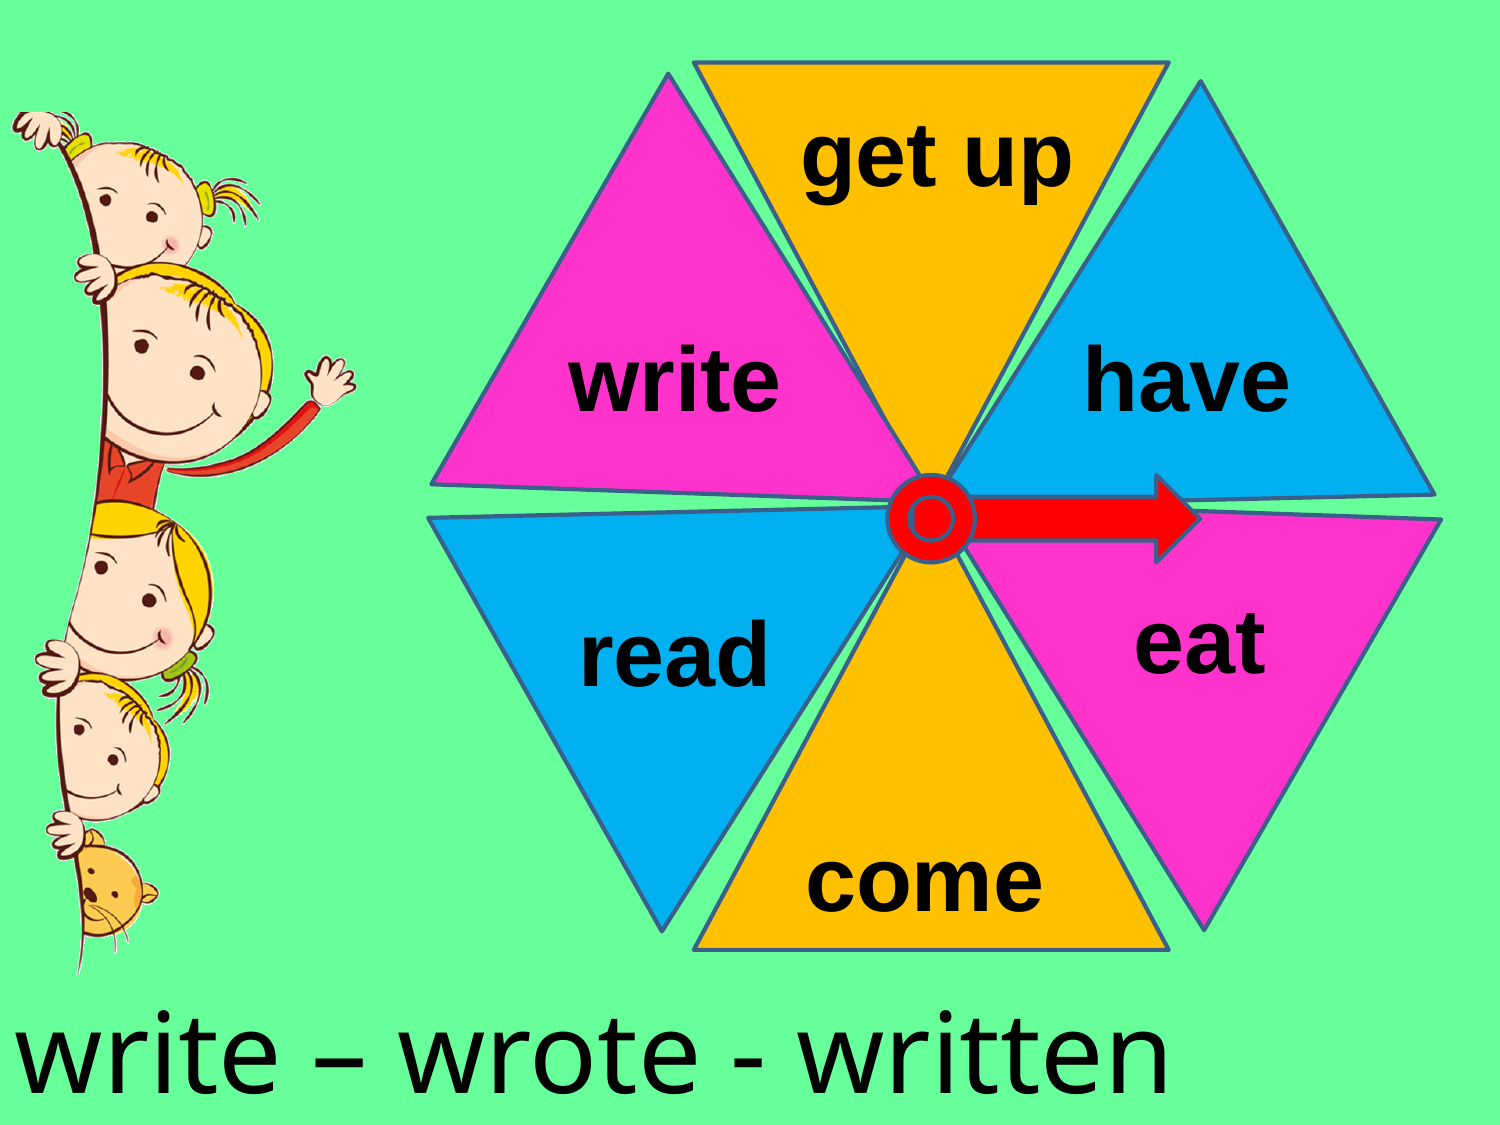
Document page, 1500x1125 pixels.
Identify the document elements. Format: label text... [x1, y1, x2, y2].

text_box write – wrote - written [0, 973, 1438, 1124]
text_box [662, 474, 1201, 563]
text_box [487, 62, 1383, 951]
picture [0, 112, 363, 976]
